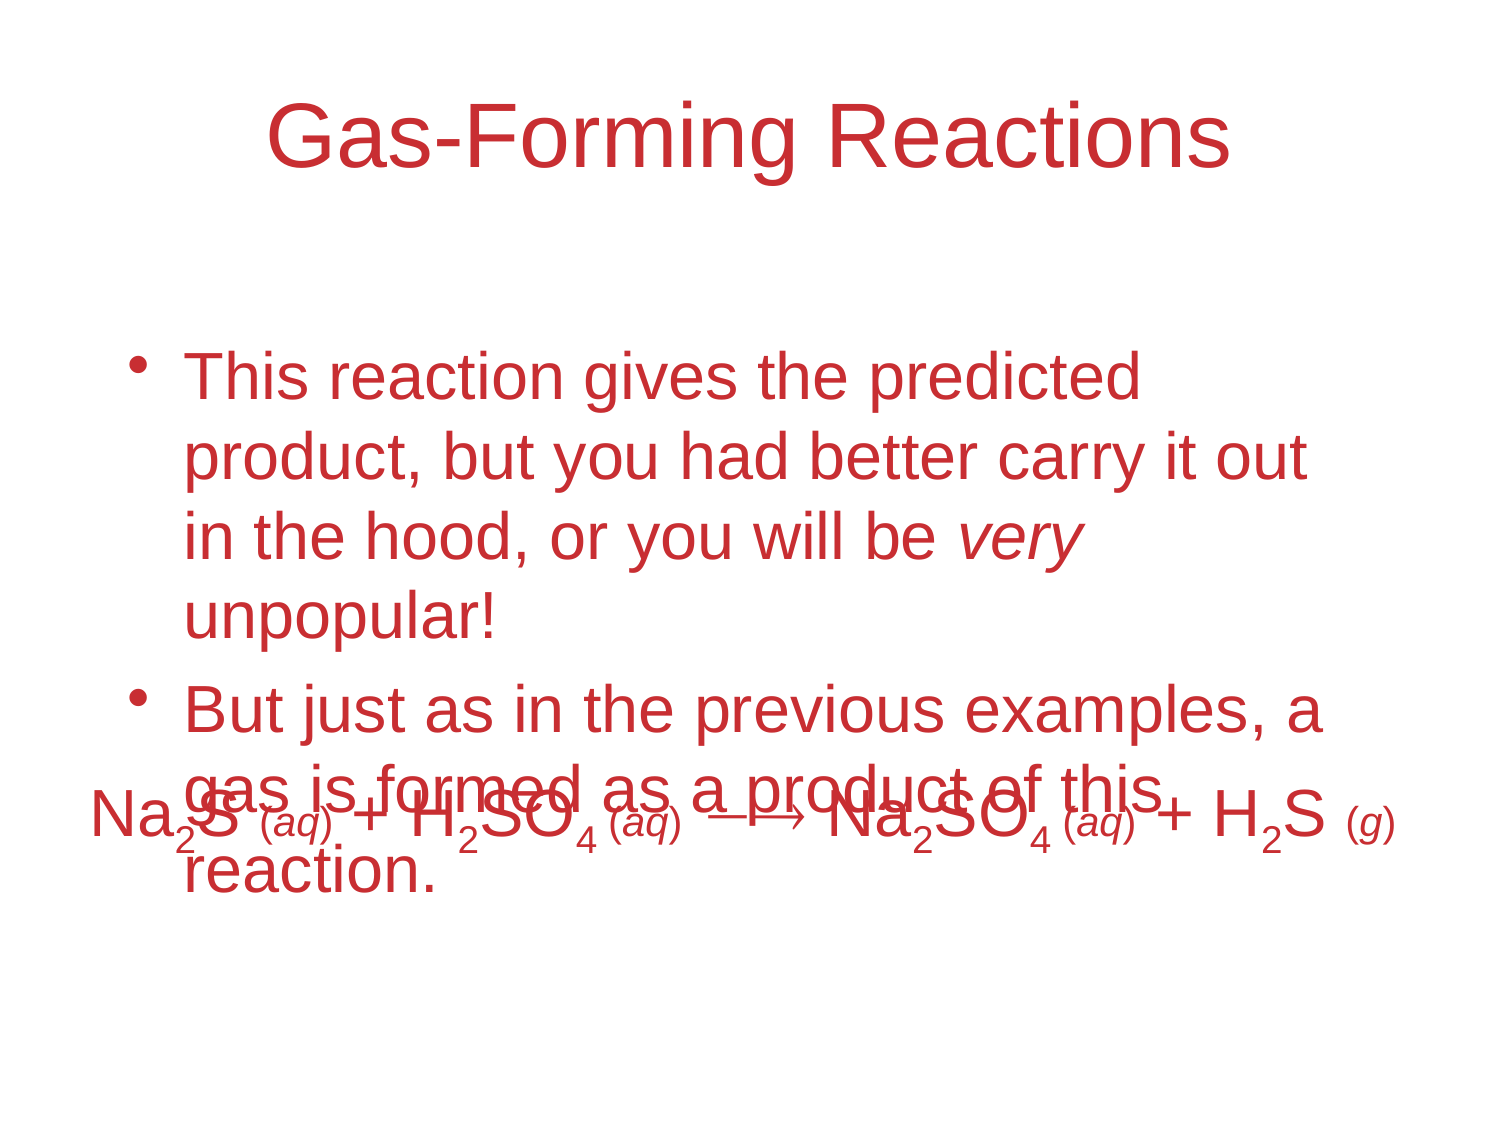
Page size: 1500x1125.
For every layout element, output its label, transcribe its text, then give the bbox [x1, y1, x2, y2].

list This reaction gives the predicted product, but you had better carry it out in the hood, or you will be very unpopular! But just as in the previous examples, a gas is formed as a product of this reaction. [112, 324, 1388, 713]
title Gas-Forming Reactions [112, 37, 1388, 226]
list Na2S (aq) + H2SO4 (aq)  Na2SO4 (aq) + H2S (g) [37, 762, 1463, 951]
